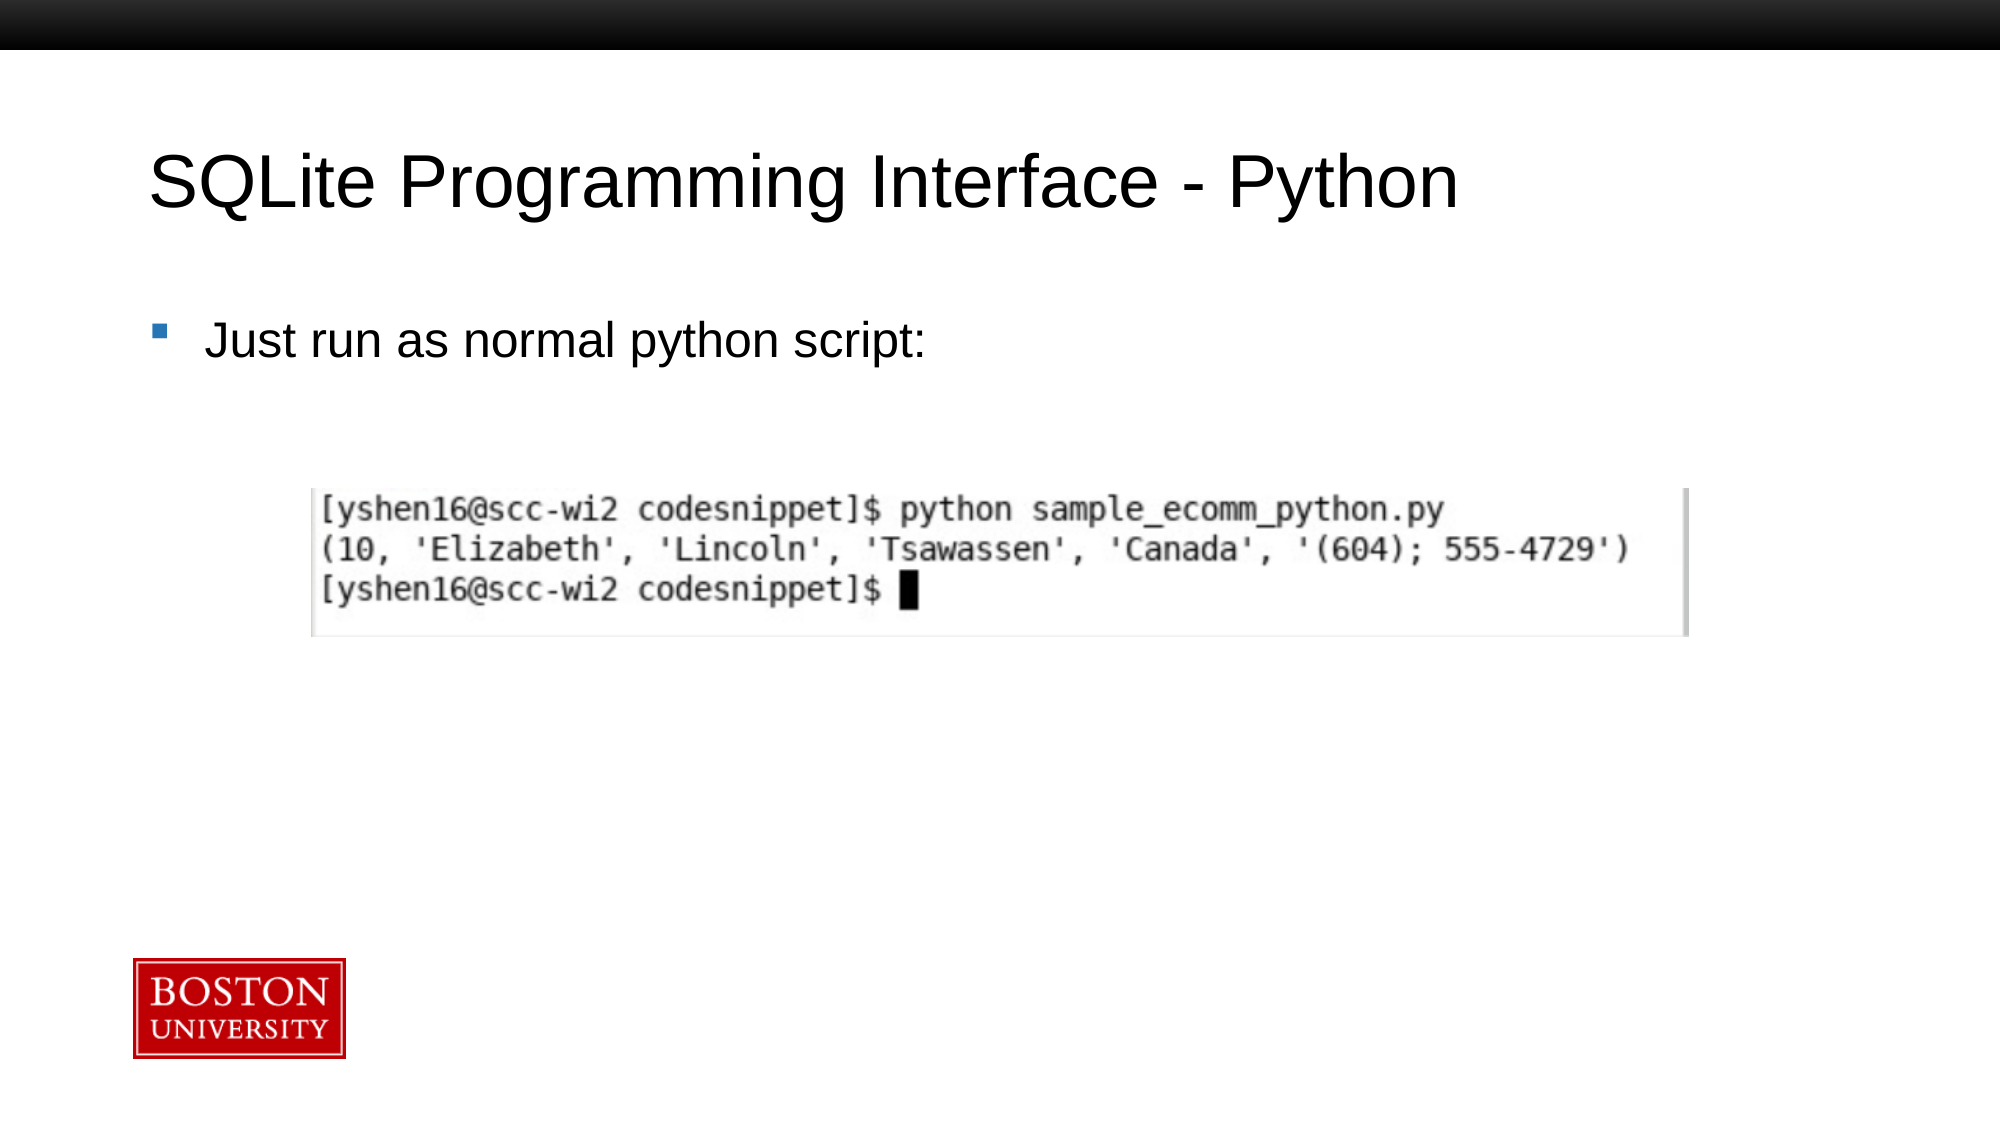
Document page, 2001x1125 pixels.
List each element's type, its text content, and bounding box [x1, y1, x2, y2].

picture [311, 487, 1689, 637]
title SQLite Programming Interface - Python [133, 125, 1867, 238]
picture [133, 958, 346, 1059]
list Just run as normal python script: [133, 299, 1867, 938]
